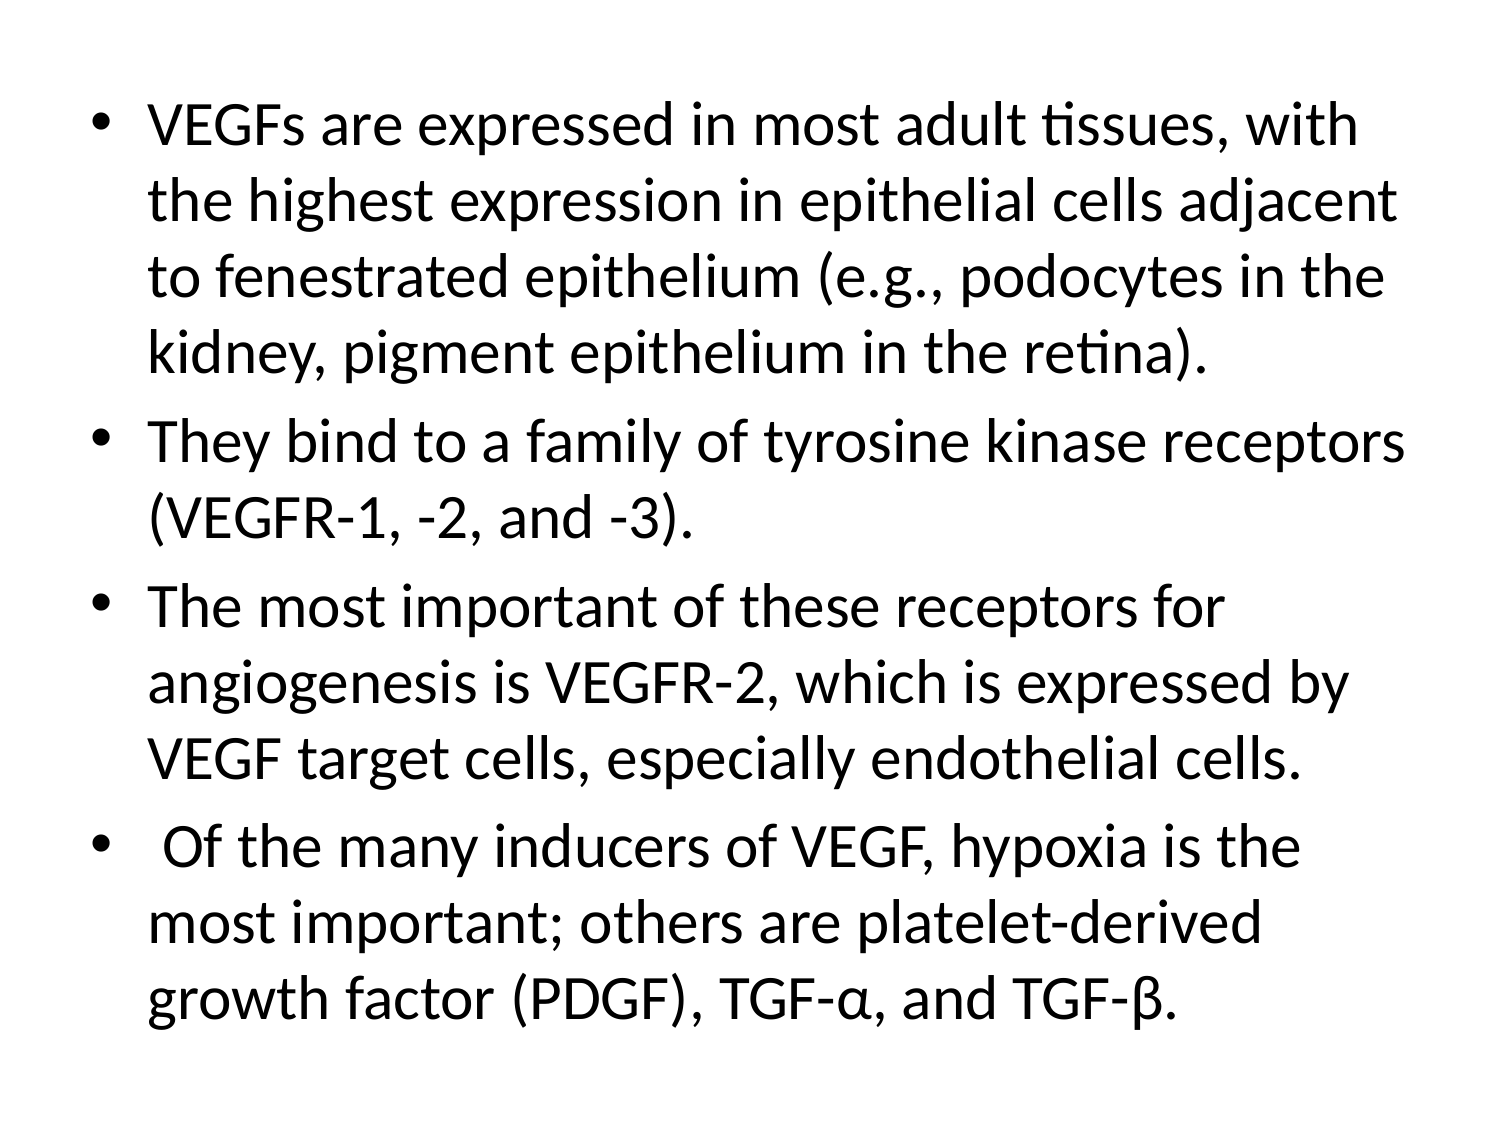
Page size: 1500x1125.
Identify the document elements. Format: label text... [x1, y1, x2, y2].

list VEGFs are expressed in most adult tissues, with the highest expression in epithelial cells adjacent to fenestrated epithelium (e.g., podocytes in the kidney, pigment epithelium in the retina). They bind to a family of tyrosine kinase receptors (VEGFR-1, -2, and -3). The most important of these receptors for angiogenesis is VEGFR-2, which is expressed by VEGF target cells, especially endothelial cells. Of the many inducers of VEGF, hypoxia is the most important; others are platelet-derived growth factor (PDGF), TGF-α, and TGF-β. [75, 75, 1425, 1075]
